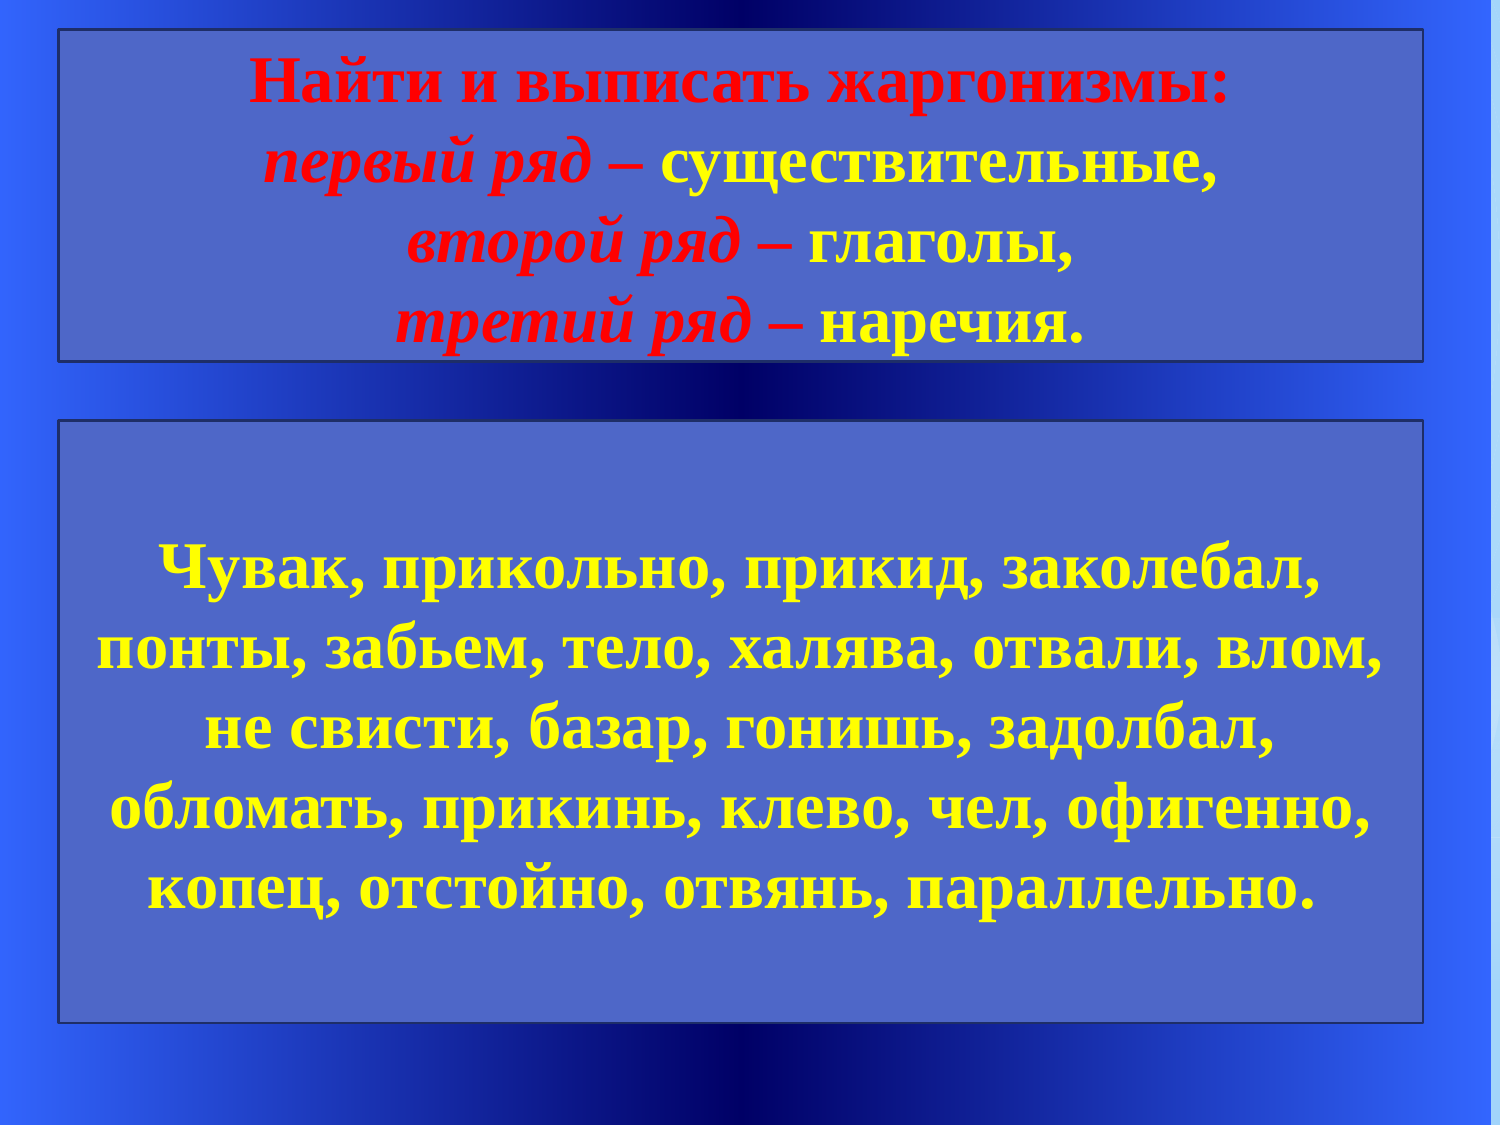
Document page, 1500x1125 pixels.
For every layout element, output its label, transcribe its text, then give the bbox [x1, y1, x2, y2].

text_box [0, 0, 1491, 1125]
text_box Найти и выписать жаргонизмы: первый ряд – существительные, второй ряд – глаголы, третий ряд – наречия. [57, 28, 1424, 363]
text_box Чувак, прикольно, прикид, заколебал, понты, забьем, тело, халява, отвали, влом, не свисти, базар, гонишь, задолбал, обломать, прикинь, клево, чел, офигенно, копец, отстойно, отвянь, параллельно. [57, 419, 1424, 1024]
